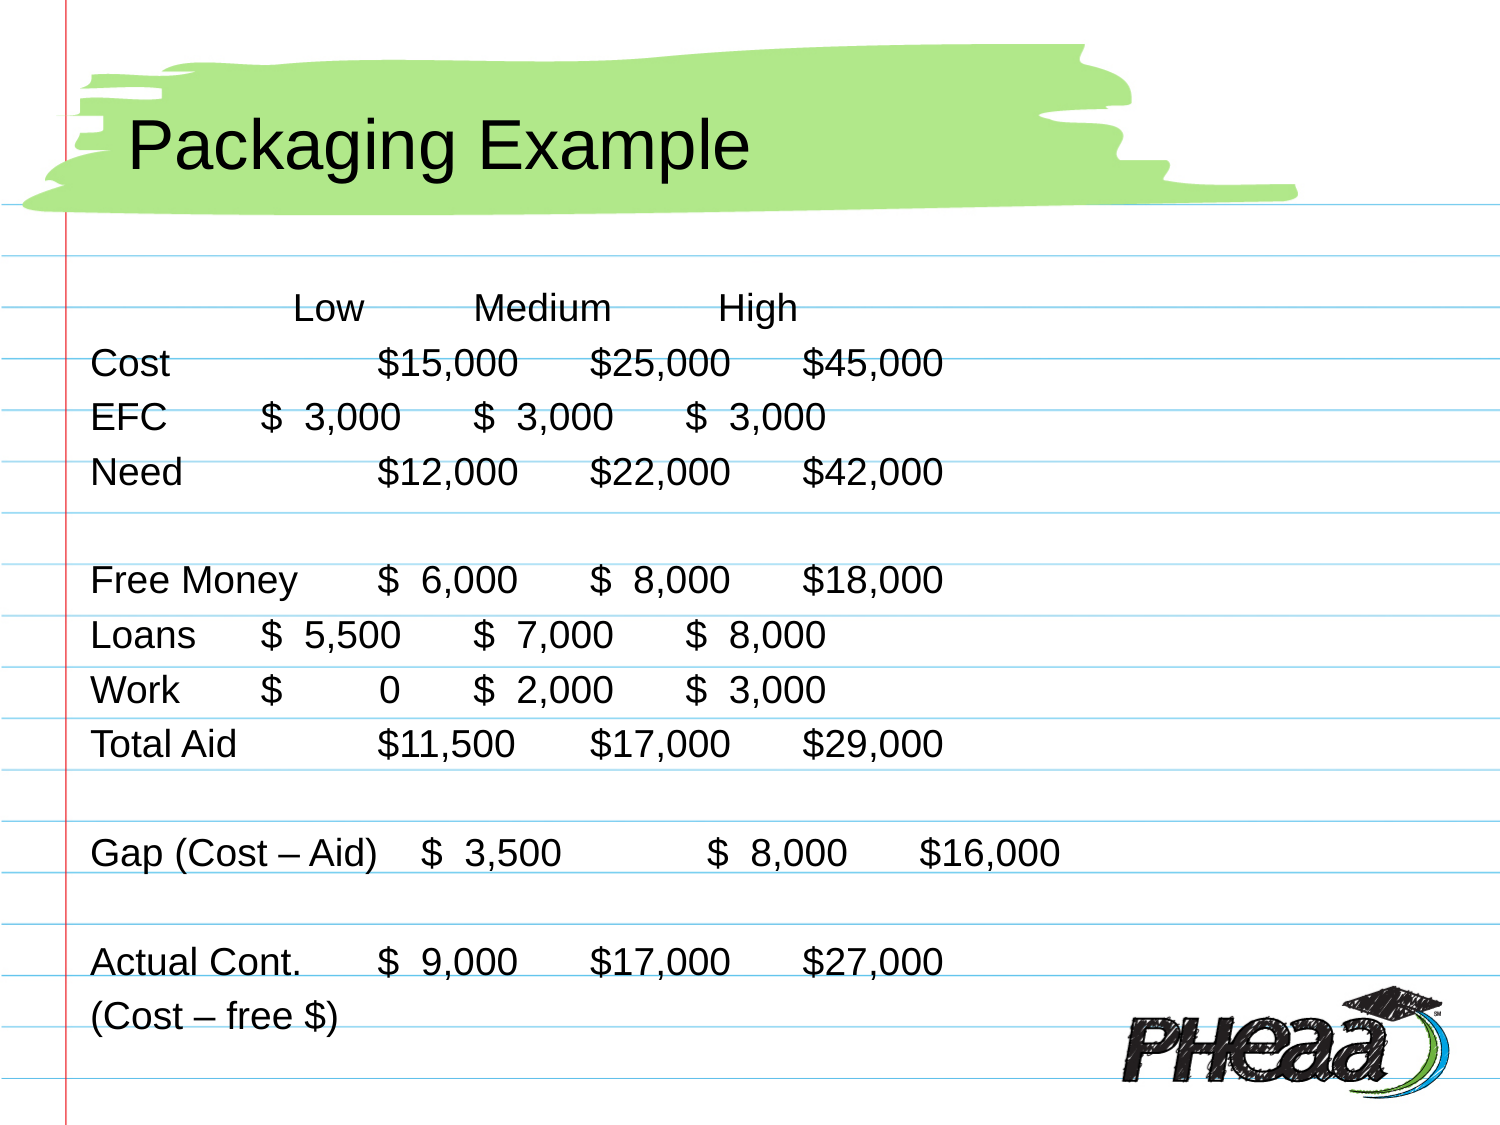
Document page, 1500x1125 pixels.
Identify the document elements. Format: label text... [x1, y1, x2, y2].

title Packaging Example [112, 82, 1463, 200]
list Low Medium High Cost $15,000 $25,000 $45,000 EFC $ 3,000 $ 3,000 $ 3,000 Need $12,000 $22,000 $42,000 Free Money $ 6,000 $ 8,000 $18,000 Loans $ 5,500 $ 7,000 $ 8,000 Work $ 0 $ 2,000 $ 3,000 Total Aid $11,500 $17,000 $29,000 Gap (Cost – Aid) $ 3,500 $ 8,000 $16,000 Actual Cont. $ 9,000 $17,000 $27,000 (Cost – free $) [75, 275, 1425, 1050]
picture [0, 0, 1500, 1125]
